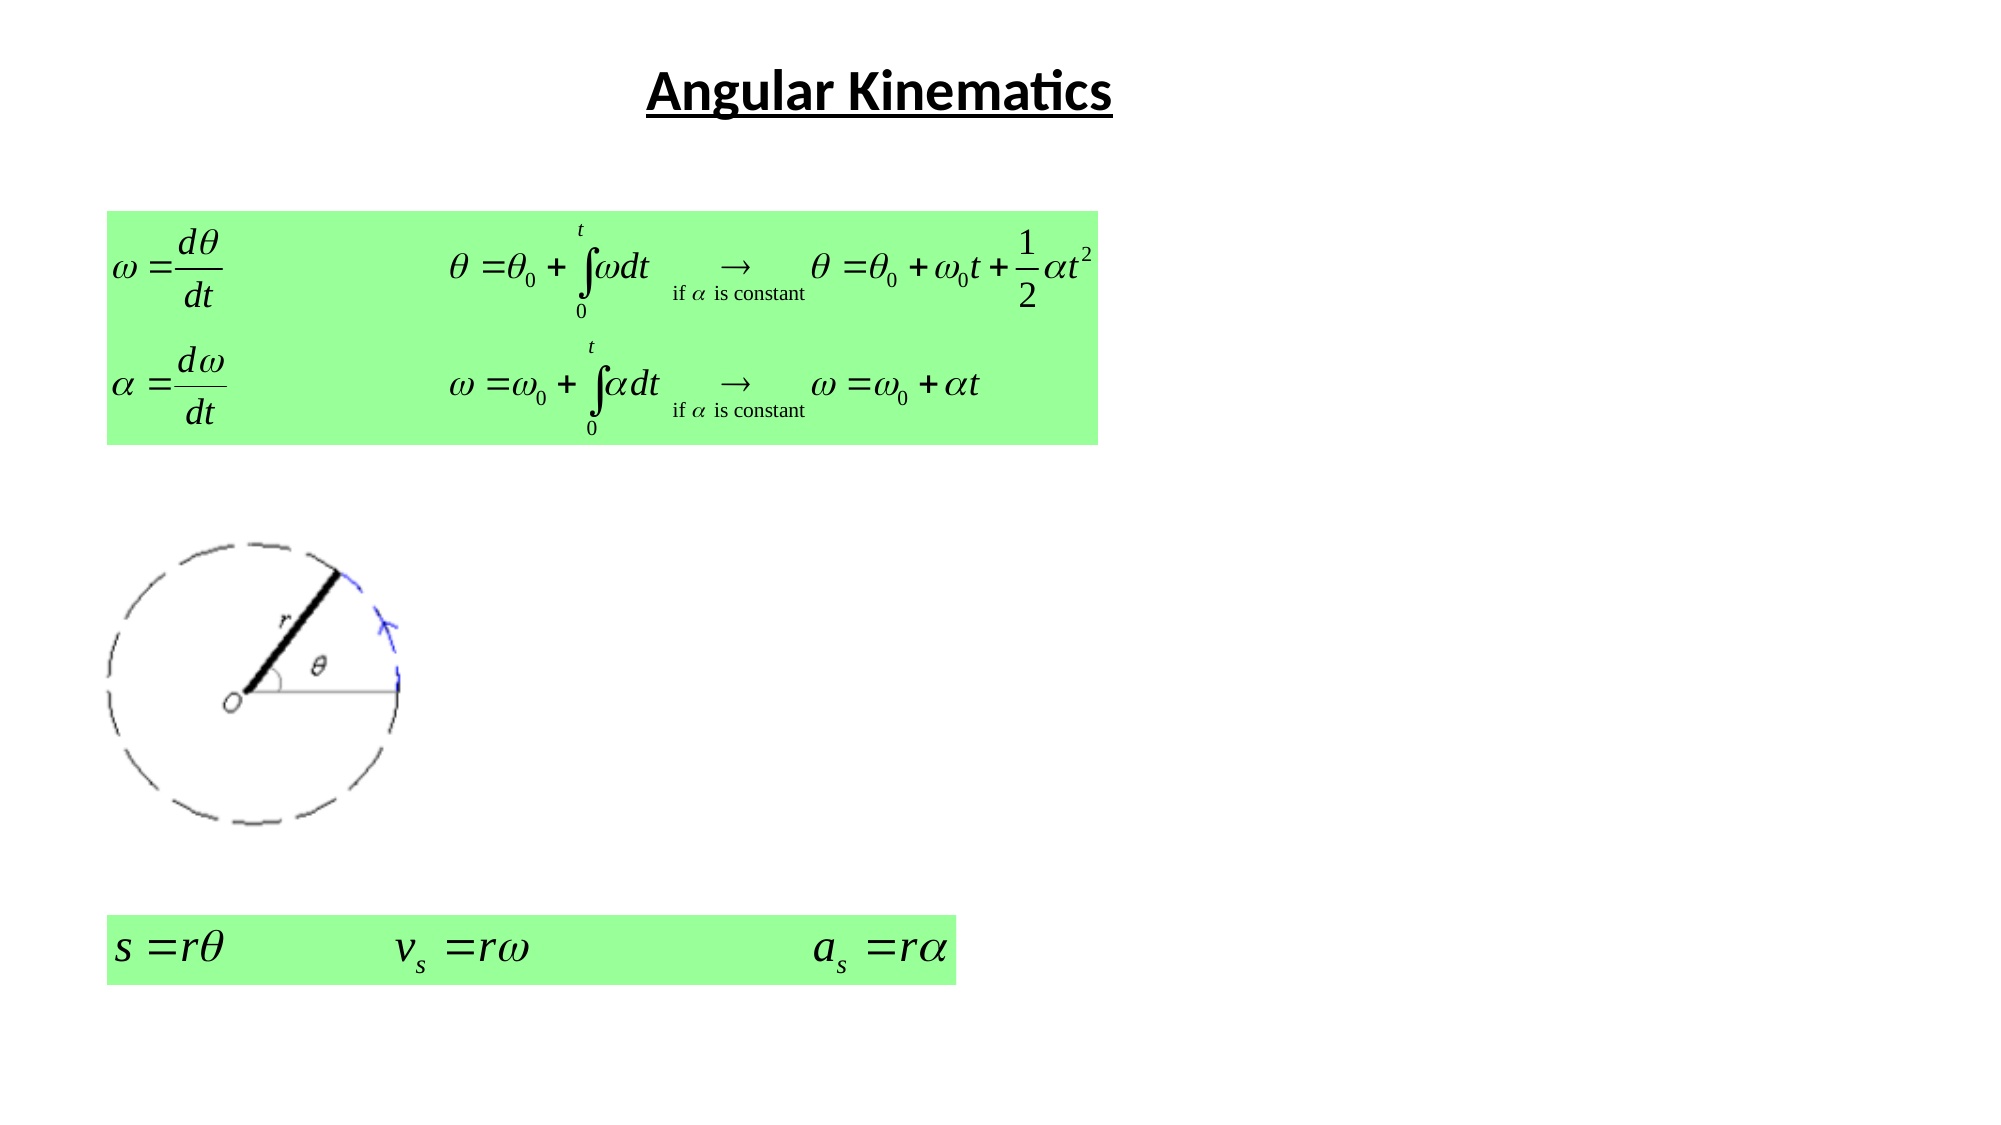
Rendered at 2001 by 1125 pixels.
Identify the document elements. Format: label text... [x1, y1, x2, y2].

picture [85, 524, 425, 846]
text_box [106, 915, 957, 985]
text_box Angular Kinematics [631, 45, 1181, 130]
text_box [106, 210, 1099, 446]
